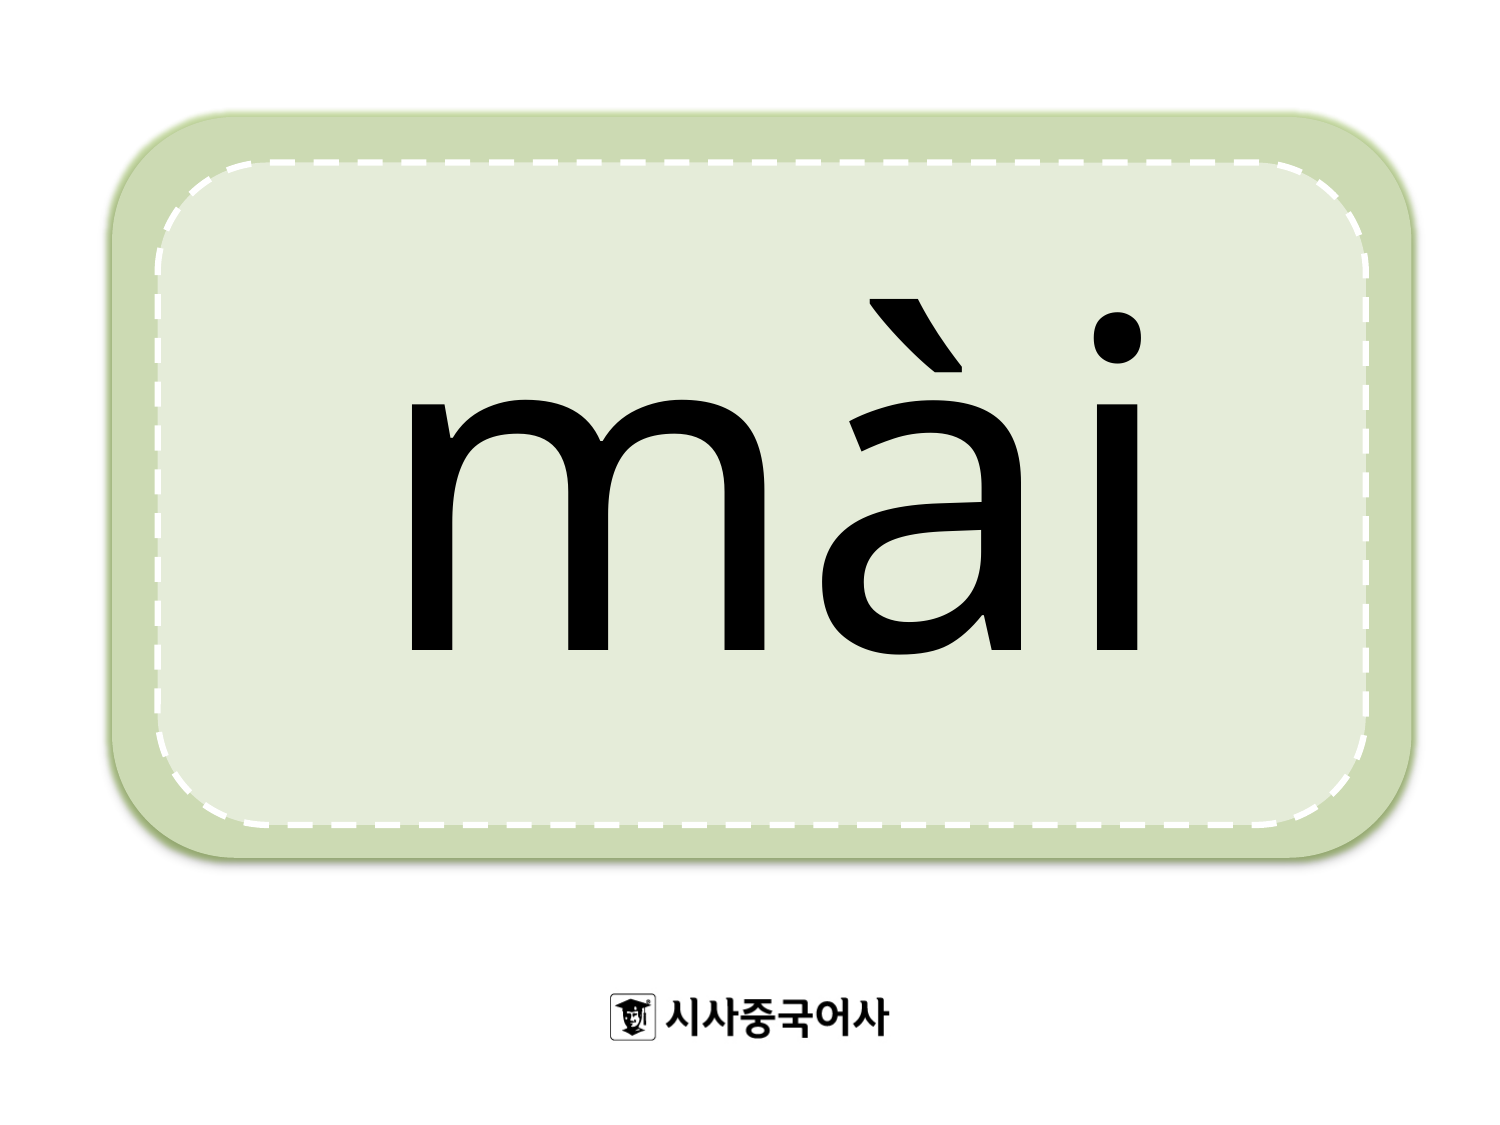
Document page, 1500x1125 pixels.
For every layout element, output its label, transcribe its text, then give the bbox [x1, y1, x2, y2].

picture [602, 987, 898, 1047]
text_box mài [171, 136, 1380, 799]
